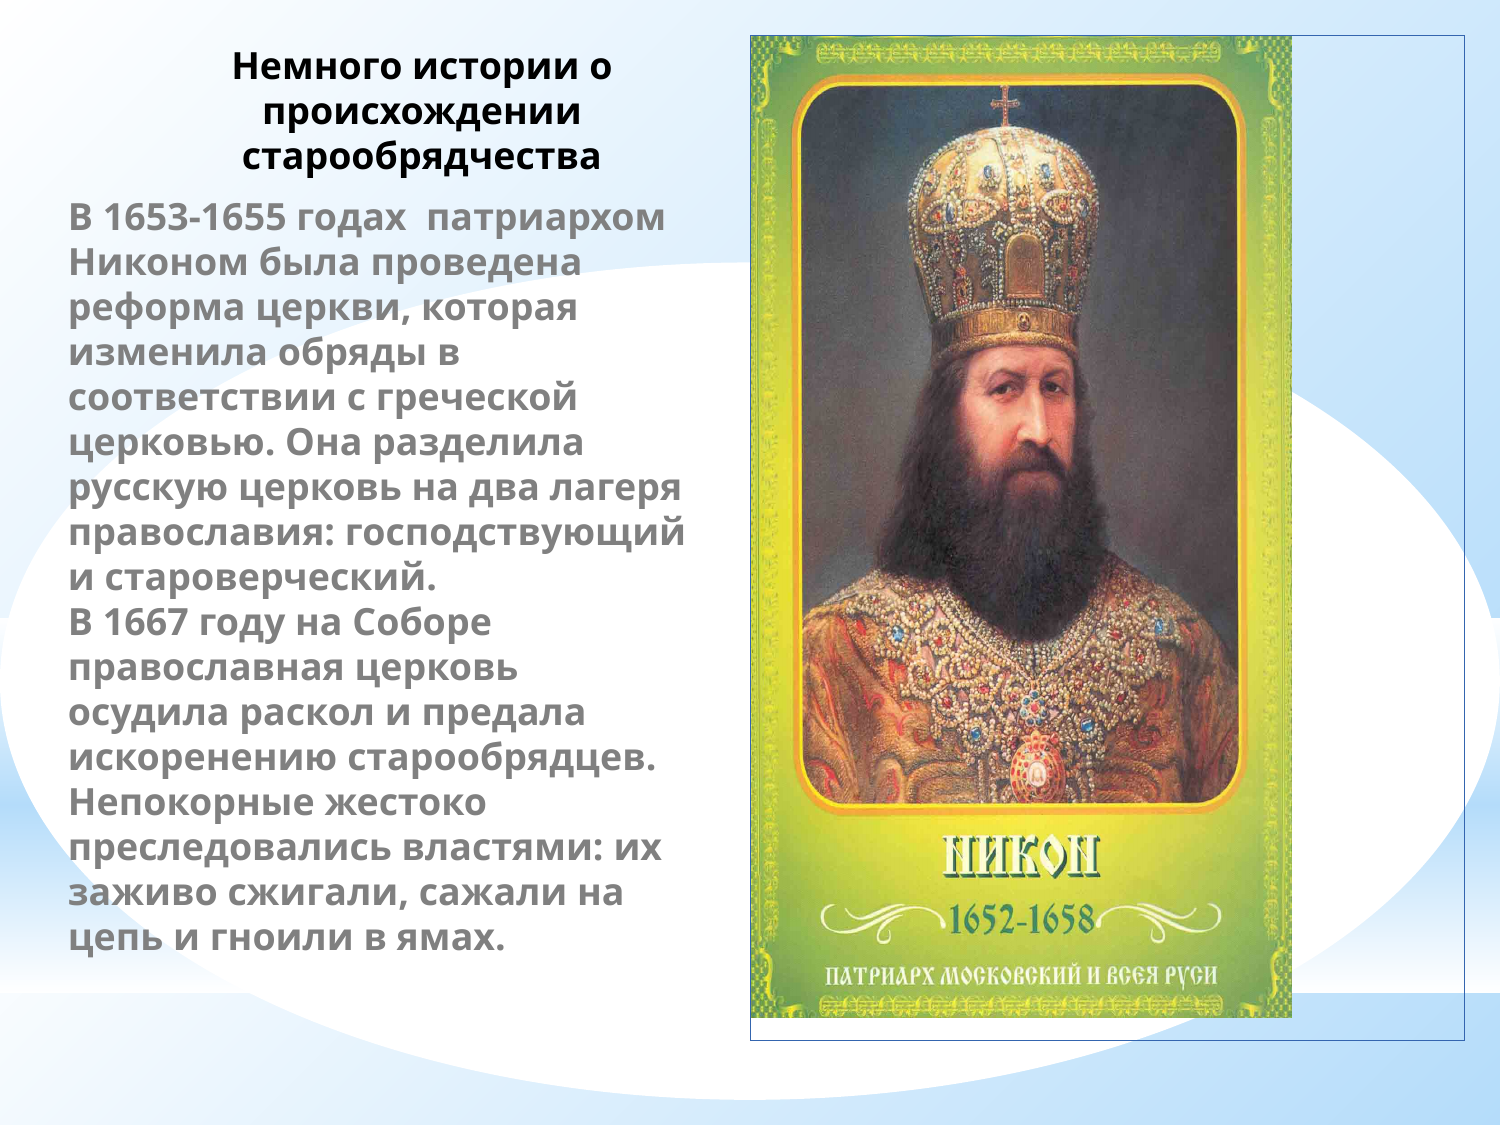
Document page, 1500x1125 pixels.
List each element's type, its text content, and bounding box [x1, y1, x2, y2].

text_box Немного истории о происхождении старообрядчества [123, 30, 721, 185]
picture [749, 35, 1465, 1042]
text_box В 1653-1655 годах патриархом Никоном была проведена реформа церкви, которая изменила обряды в соответствии с греческой церковью. Она разделила русскую церковь на два лагеря православия: господствующий и староверческий. В 1667 году на Соборе православная церковь осудила раскол и предала искоренению старообрядцев. Непокорные жестоко преследовались властями: их заживо сжигали, сажали на цепь и гноили в ямах. [53, 196, 704, 1000]
